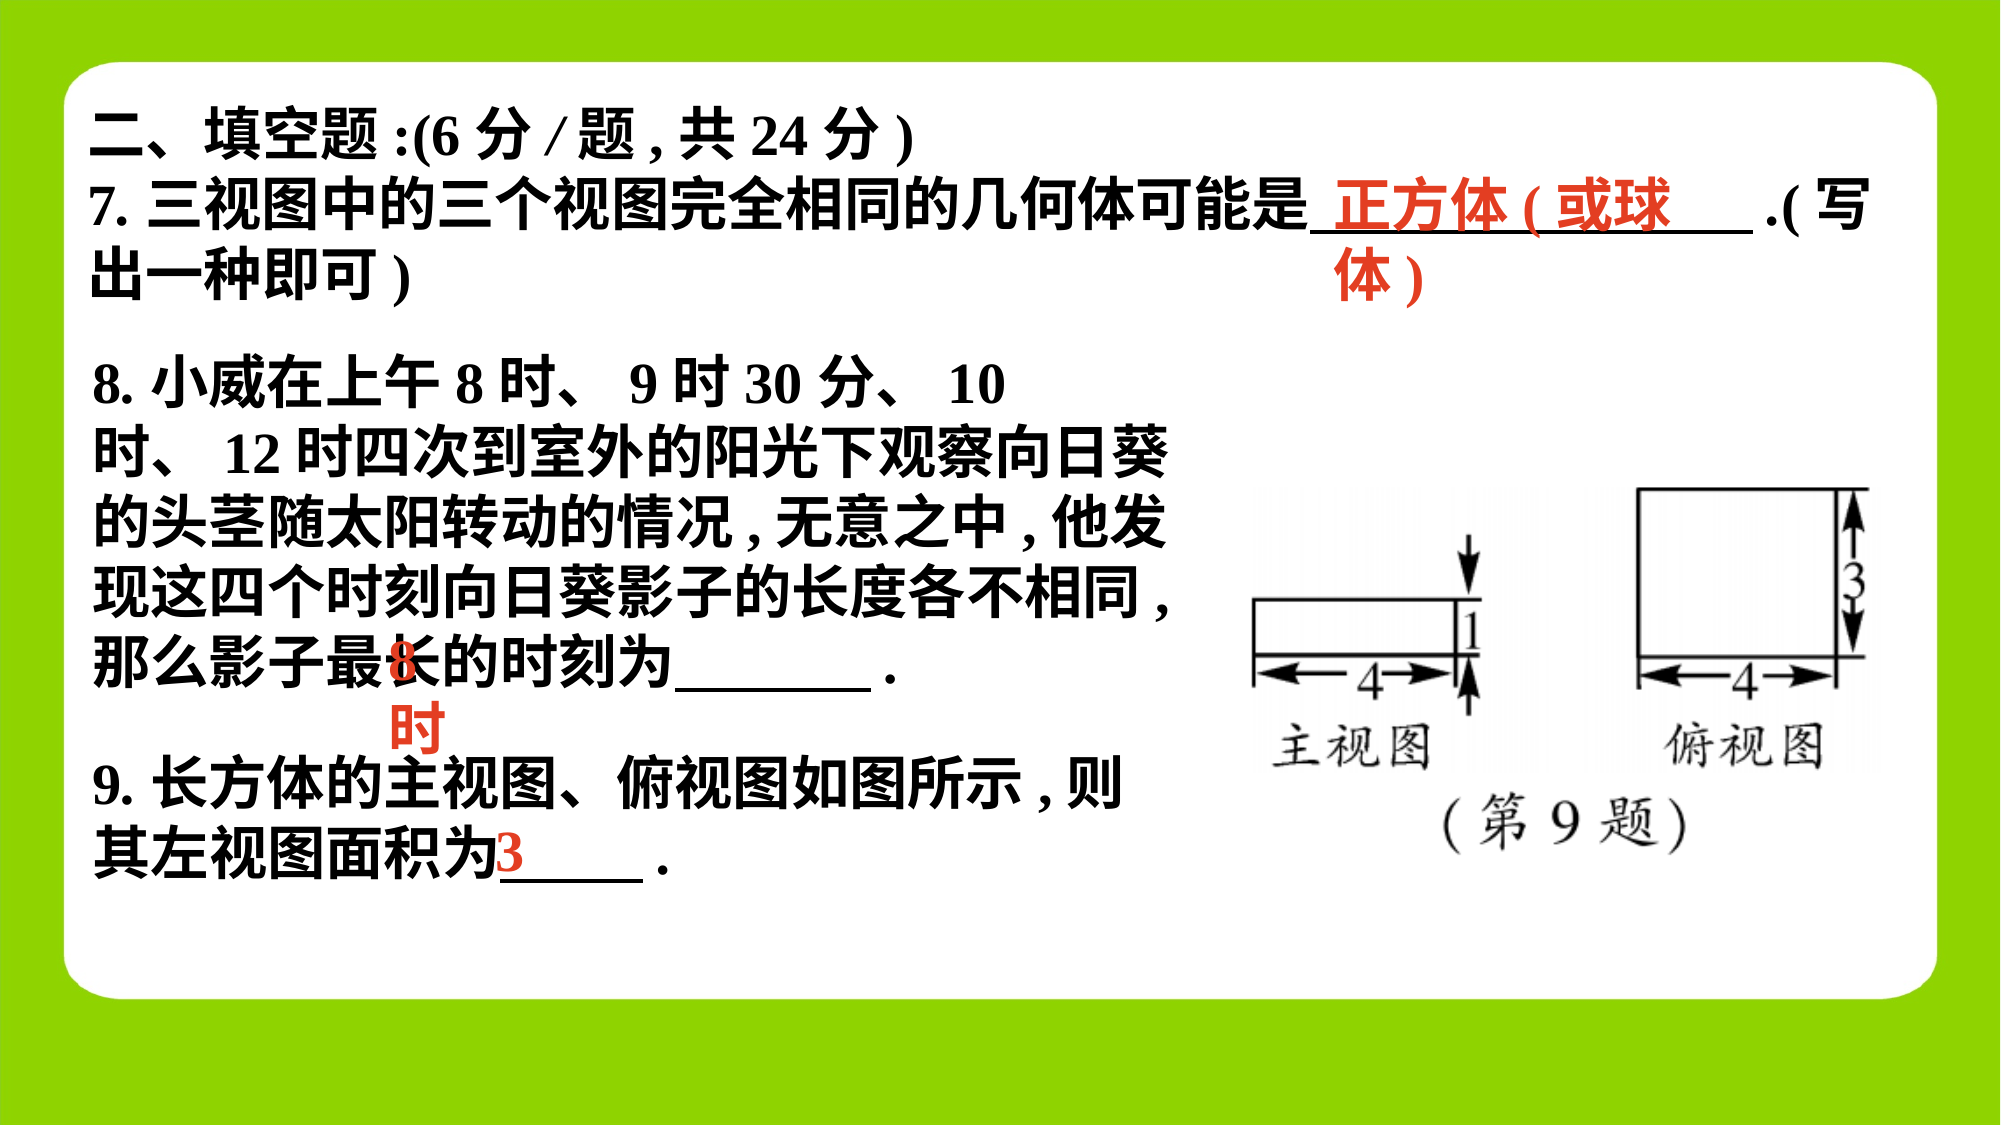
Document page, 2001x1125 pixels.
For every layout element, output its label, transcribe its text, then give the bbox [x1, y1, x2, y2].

text_box 9.长方体的主视图、俯视图如图所示,则其左视图面积为 . [77, 739, 1165, 894]
text_box 3 [480, 805, 552, 891]
text_box 8时 [373, 614, 504, 770]
text_box 8.小威在上午8时、9时30分、10时、12时四次到室外的阳光下观察向日葵的头茎随太阳转动的情况,无意之中,他发现这四个时刻向日葵影子的长度各不相同,那么影子最长的时刻为 . [77, 338, 1215, 703]
text_box 正方体(或球体) [1318, 160, 1761, 316]
picture [0, 0, 2001, 1125]
text_box 二、填空题:(6分/题,共24分) 7.三视图中的三个视图完全相同的几何体可能是 .(写出一种即可) [72, 90, 1928, 315]
